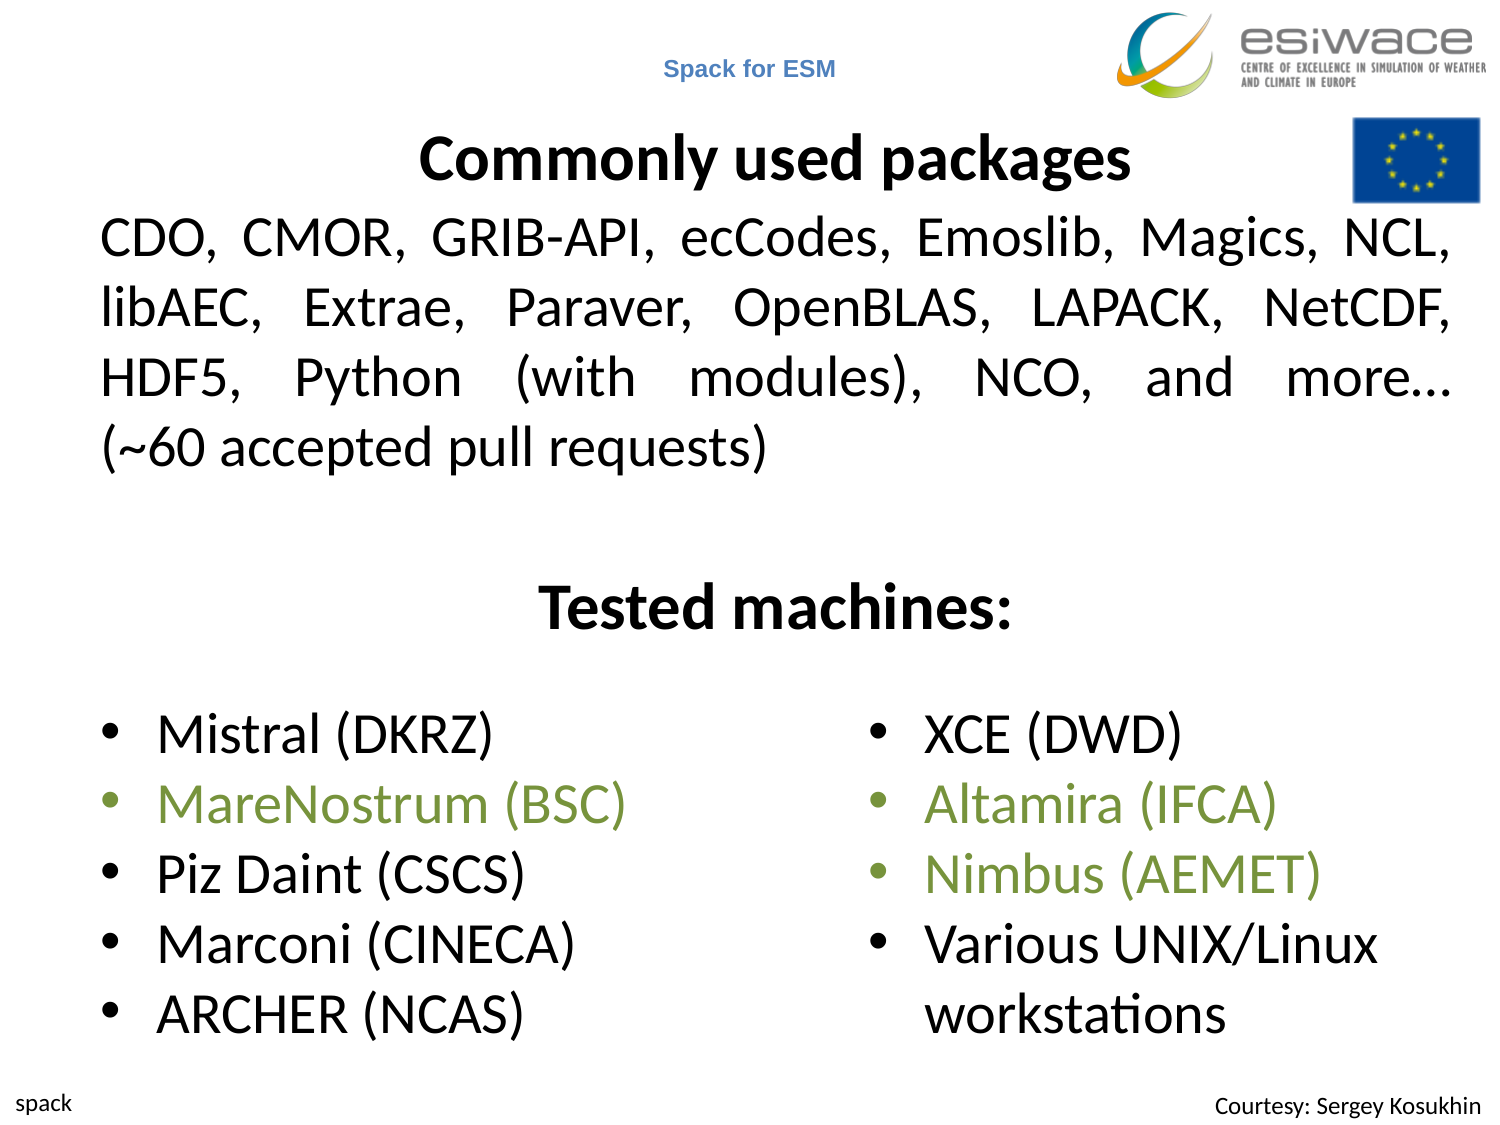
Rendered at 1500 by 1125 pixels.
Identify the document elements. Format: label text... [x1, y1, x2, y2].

text_box Courtesy: Sergey Kosukhin [1200, 1082, 1498, 1125]
title Spack for ESM [75, 45, 1425, 90]
picture [1111, 11, 1486, 101]
text_box XCE (DWD) Altamira (IFCA) Nimbus (AEMET) Various UNIX/Linux workstations [815, 694, 1453, 1045]
text_box Commonly used packages [0, 113, 1500, 194]
text_box spack [0, 1079, 88, 1125]
text_box Mistral (DKRZ) MareNostrum (BSC) Piz Daint (CSCS) Marconi (CINECA) ARCHER (NCAS) [47, 694, 709, 1045]
text_box CDO, CMOR, GRIB-API, ecCodes, Emoslib, Magics, NCL, libAEC, Extrae, Paraver, OpenBLAS, LAPACK, NetCDF, HDF5, Python (with modules), NCO, and more… (~60 accepted pull requests) [47, 197, 1453, 478]
picture [1351, 194, 1483, 206]
text_box Tested machines: [0, 562, 1500, 643]
